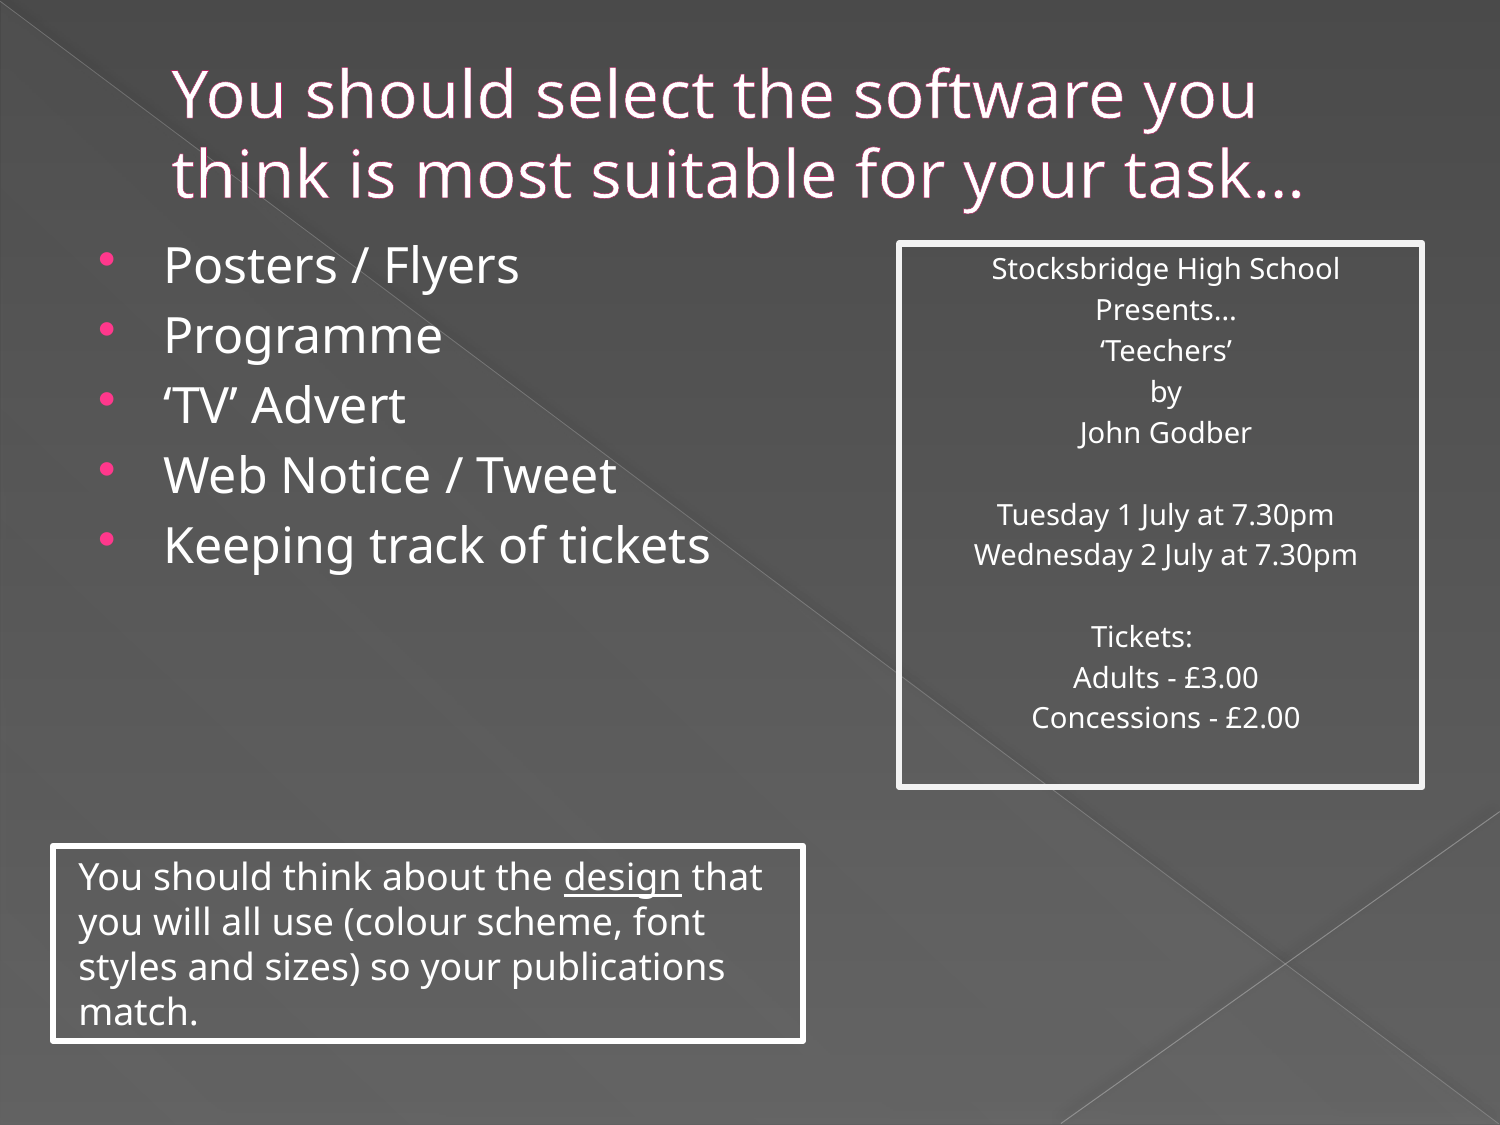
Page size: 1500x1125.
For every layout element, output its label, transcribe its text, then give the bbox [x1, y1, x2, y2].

title You should select the software you think is most suitable for your task… [76, 42, 1427, 220]
list Posters / Flyers Programme ‘TV’ Advert Web Notice / Tweet Keeping track of tickets [75, 226, 1425, 705]
text_box You should think about the design that you will all use (colour scheme, font styles and sizes) so your publications match. [53, 845, 803, 1041]
text_box Stocksbridge High School Presents… ‘Teechers’ by John Godber Tuesday 1 July at 7.30pm Wednesday 2 July at 7.30pm Tickets: Adults - £3.00 Concessions - £2.00 [899, 243, 1423, 787]
